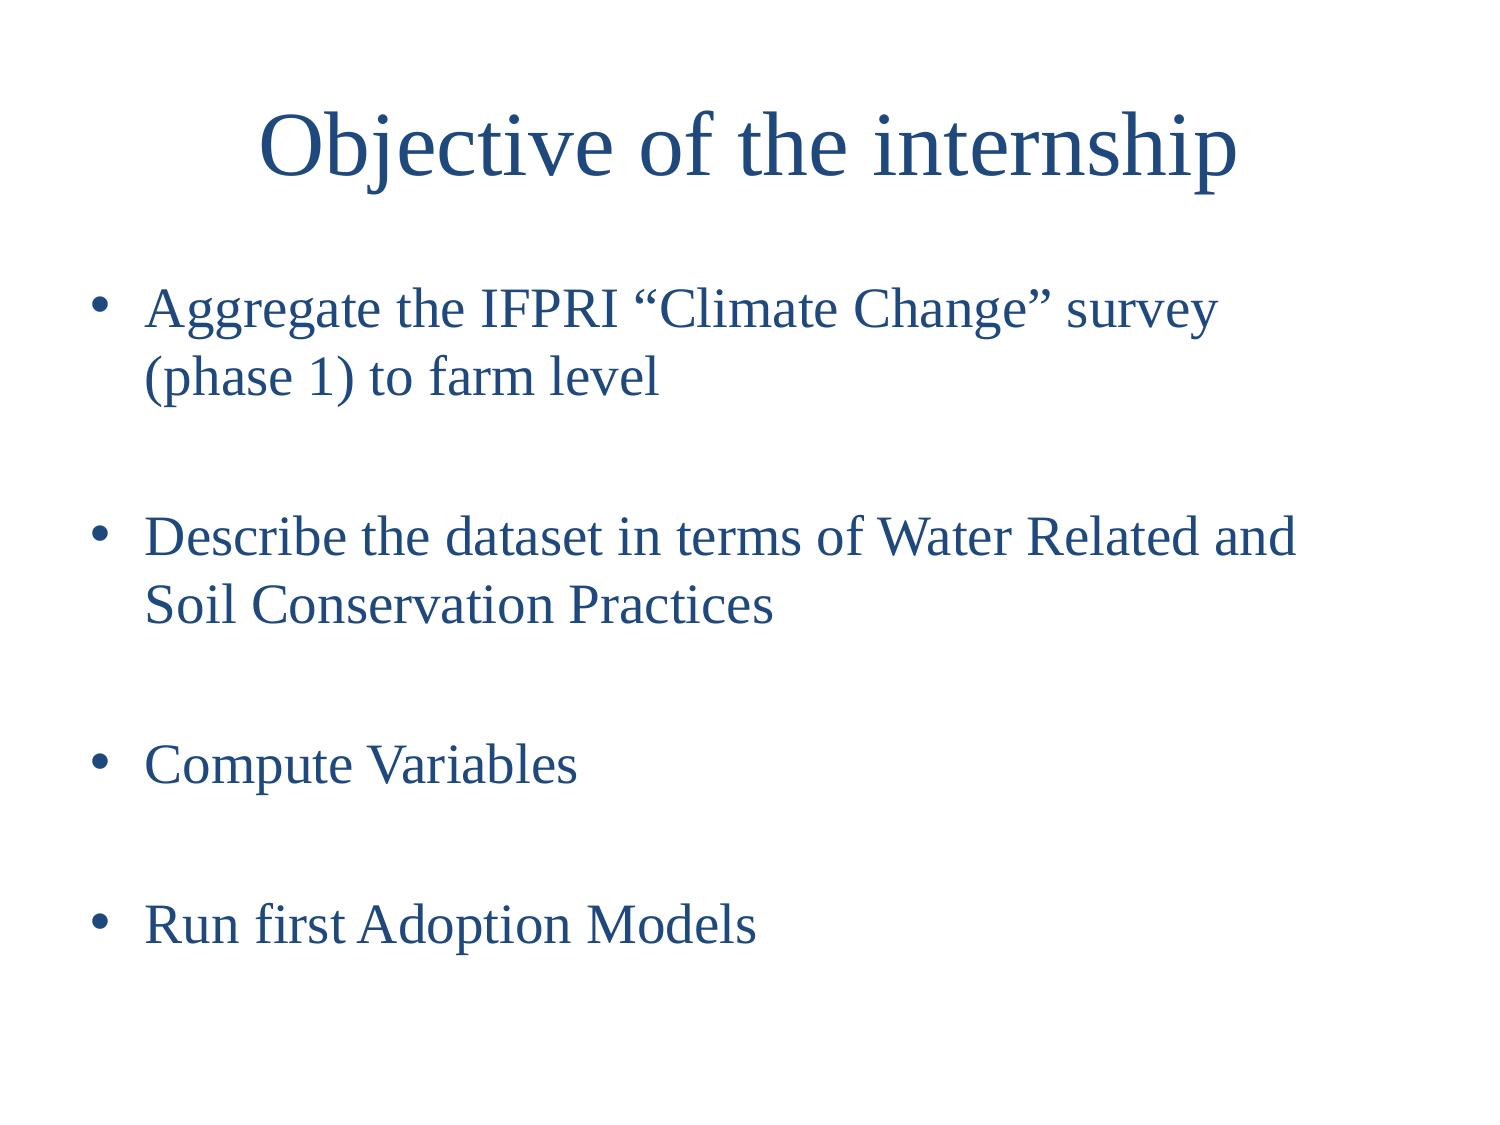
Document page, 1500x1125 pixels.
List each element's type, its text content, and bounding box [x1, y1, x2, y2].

list Aggregate the IFPRI “Climate Change” survey (phase 1) to farm level Describe the dataset in terms of Water Related and Soil Conservation Practices Compute Variables Run first Adoption Models [75, 262, 1363, 963]
title Objective of the internship [75, 45, 1425, 233]
